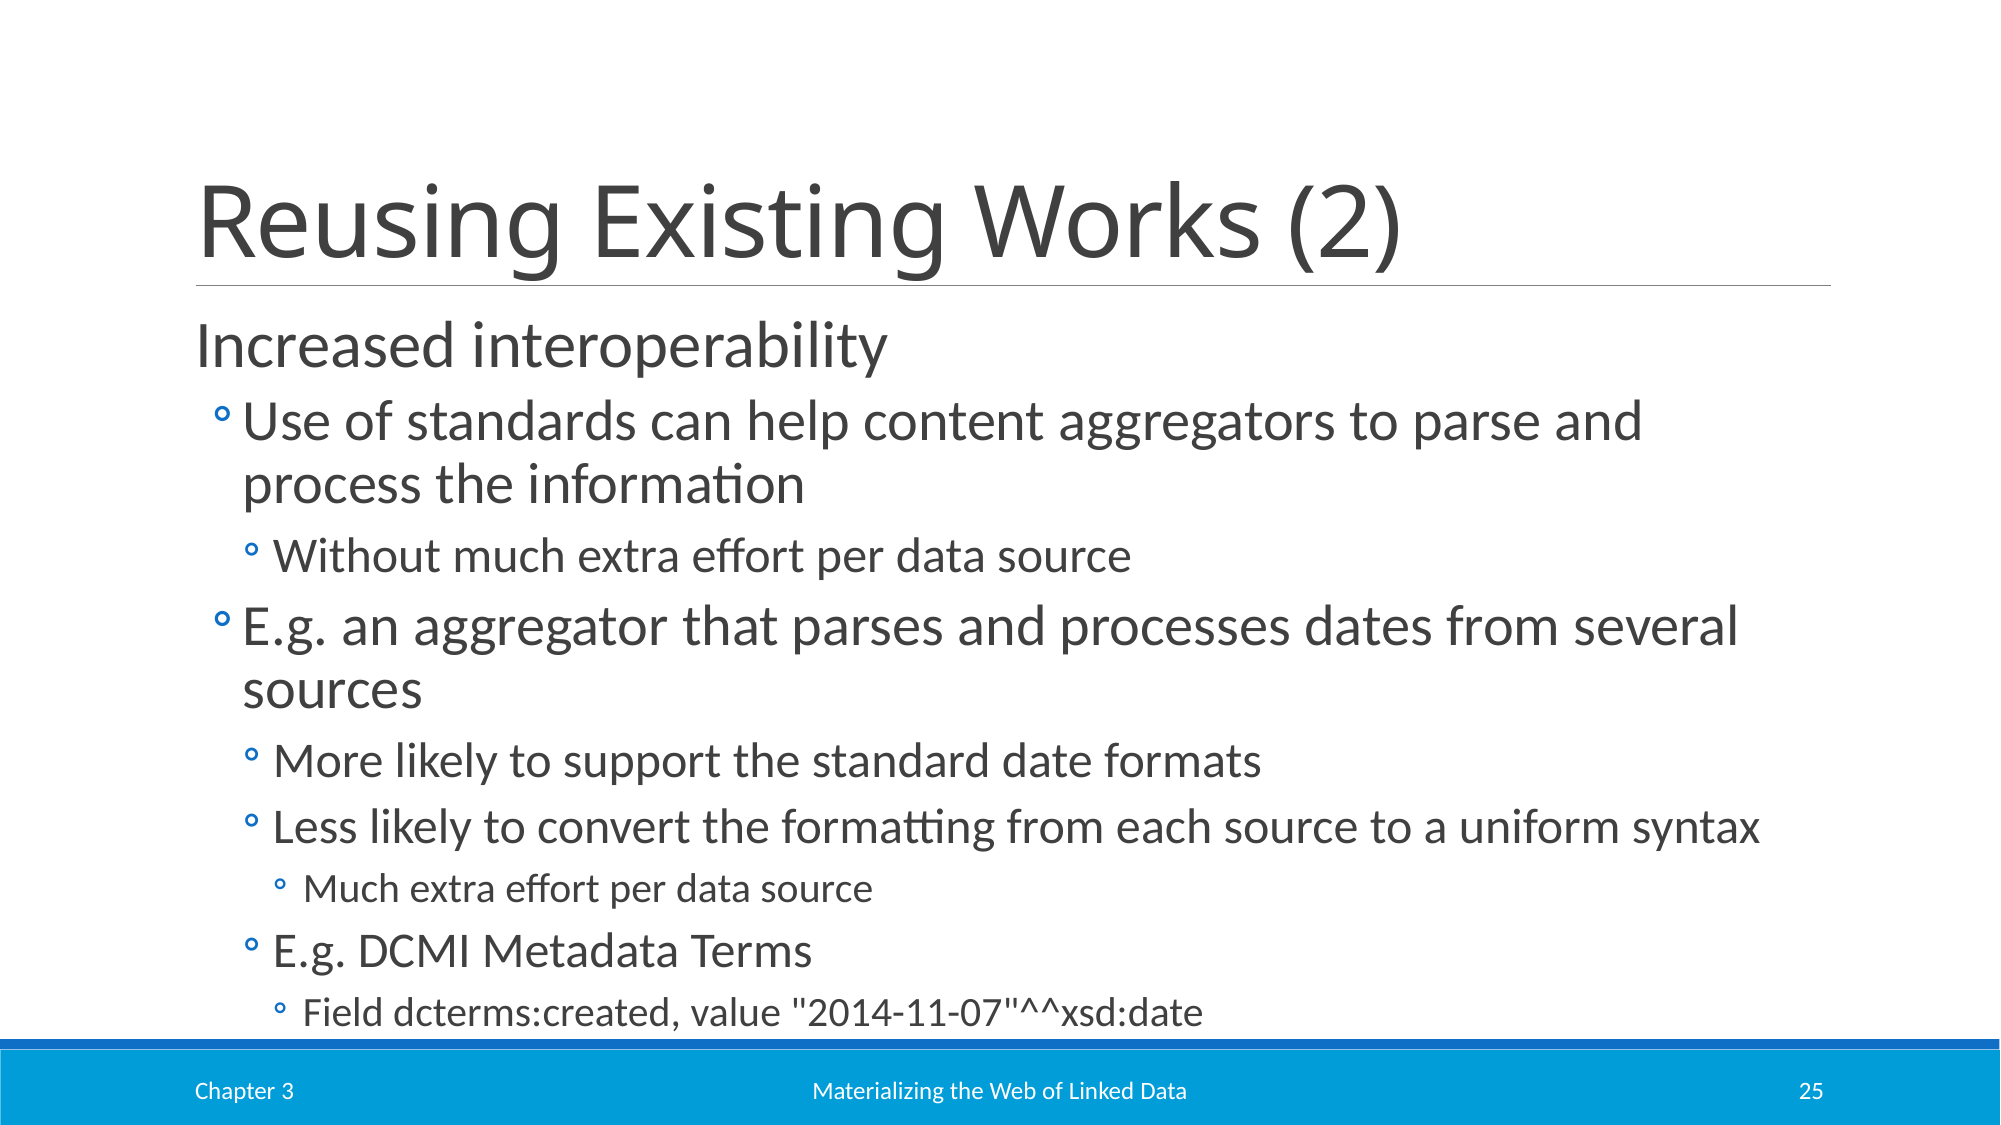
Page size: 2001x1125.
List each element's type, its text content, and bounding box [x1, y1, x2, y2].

list Increased interoperability Use of standards can help content aggregators to parse and process the information Without much extra effort per data source E.g. an aggregator that parses and processes dates from several sources More likely to support the standard date formats Less likely to convert the formatting from each source to a uniform syntax Much extra effort per data source E.g. DCMI Metadata Terms Field dcterms:created, value "2014-11-07"^^xsd:date [180, 302, 1830, 963]
footer Materializing the Web of Linked Data [604, 1059, 1396, 1120]
title Reusing Existing Works (2) [180, 47, 1830, 285]
slide_number Chapter 3 [180, 1059, 586, 1120]
slide_number 25 [1624, 1059, 1840, 1120]
